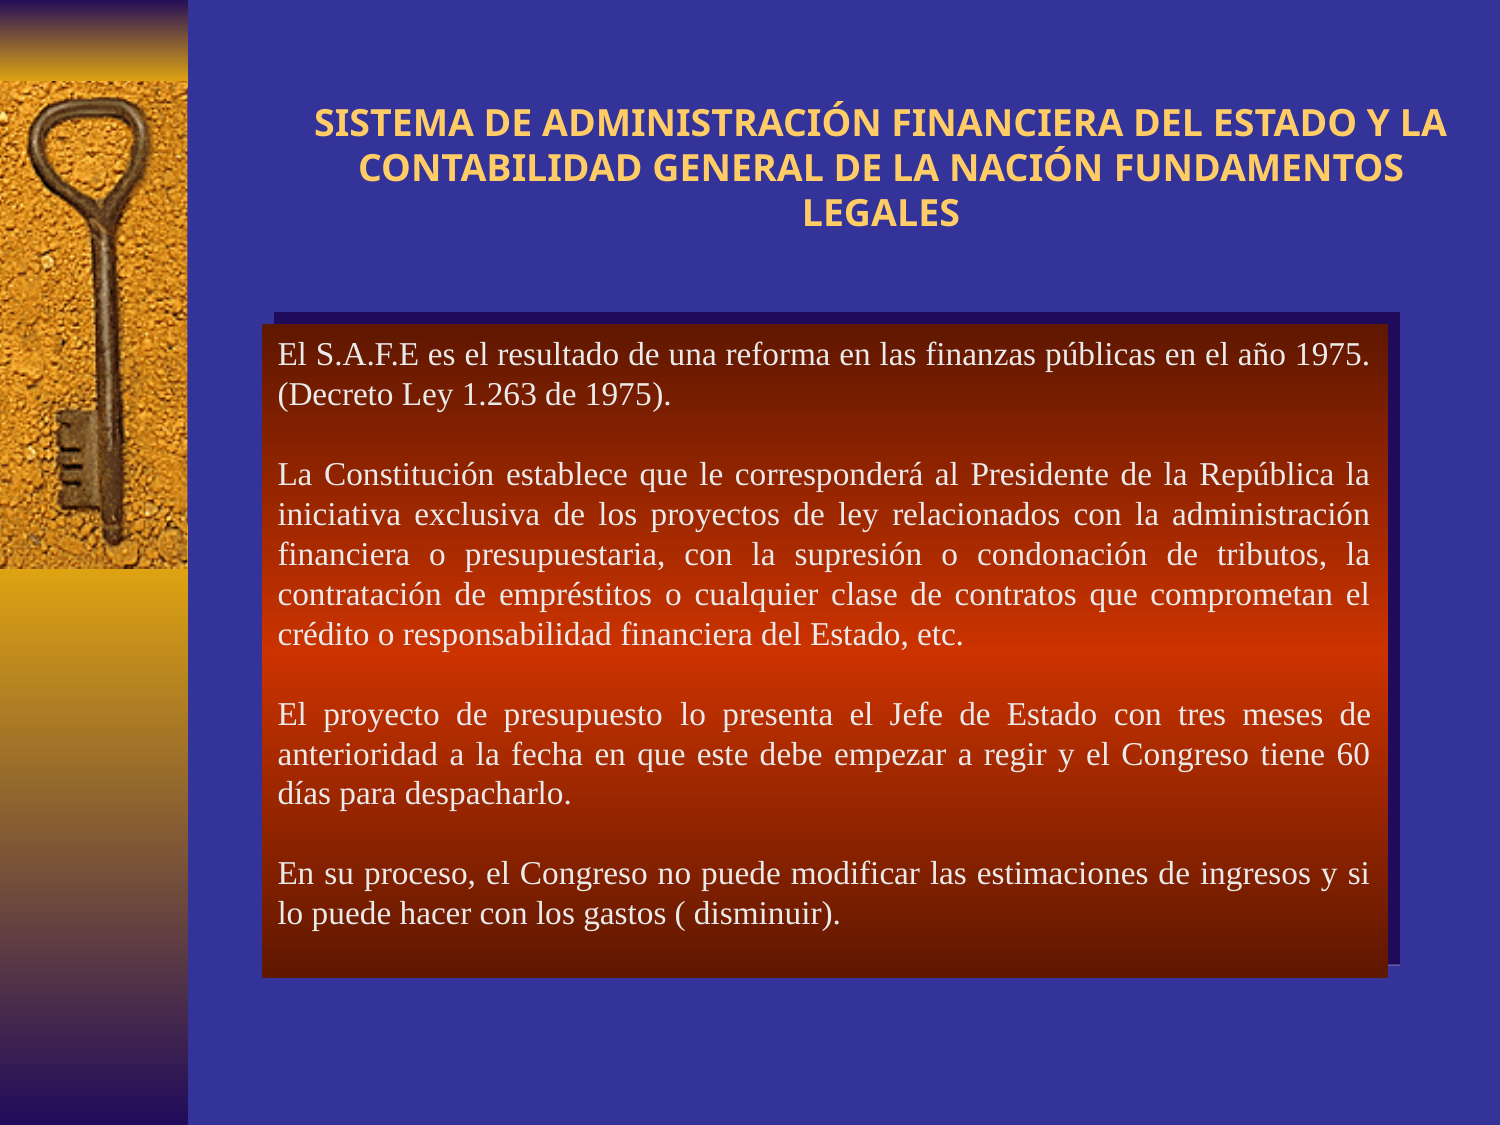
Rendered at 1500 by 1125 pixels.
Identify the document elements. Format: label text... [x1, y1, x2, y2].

list El S.A.F.E es el resultado de una reforma en las finanzas públicas en el año 1975. (Decreto Ley 1.263 de 1975). La Constitución establece que le corresponderá al Presidente de la República la iniciativa exclusiva de los proyectos de ley relacionados con la administración financiera o presupuestaria, con la supresión o condonación de tributos, la contratación de empréstitos o cualquier clase de contratos que comprometan el crédito o responsabilidad financiera del Estado, etc. El proyecto de presupuesto lo presenta el Jefe de Estado con tres meses de anterioridad a la fecha en que este debe empezar a regir y el Congreso tiene 60 días para despacharlo. En su proceso, el Congreso no puede modificar las estimaciones de ingresos y si lo puede hacer con los gastos ( disminuir). [261, 324, 1388, 979]
title SISTEMA DE ADMINISTRACIÓN FINANCIERA DEL ESTADO Y LA CONTABILIDAD GENERAL DE LA NACIÓN FUNDAMENTOS LEGALES [286, 95, 1476, 238]
picture [0, 81, 188, 569]
